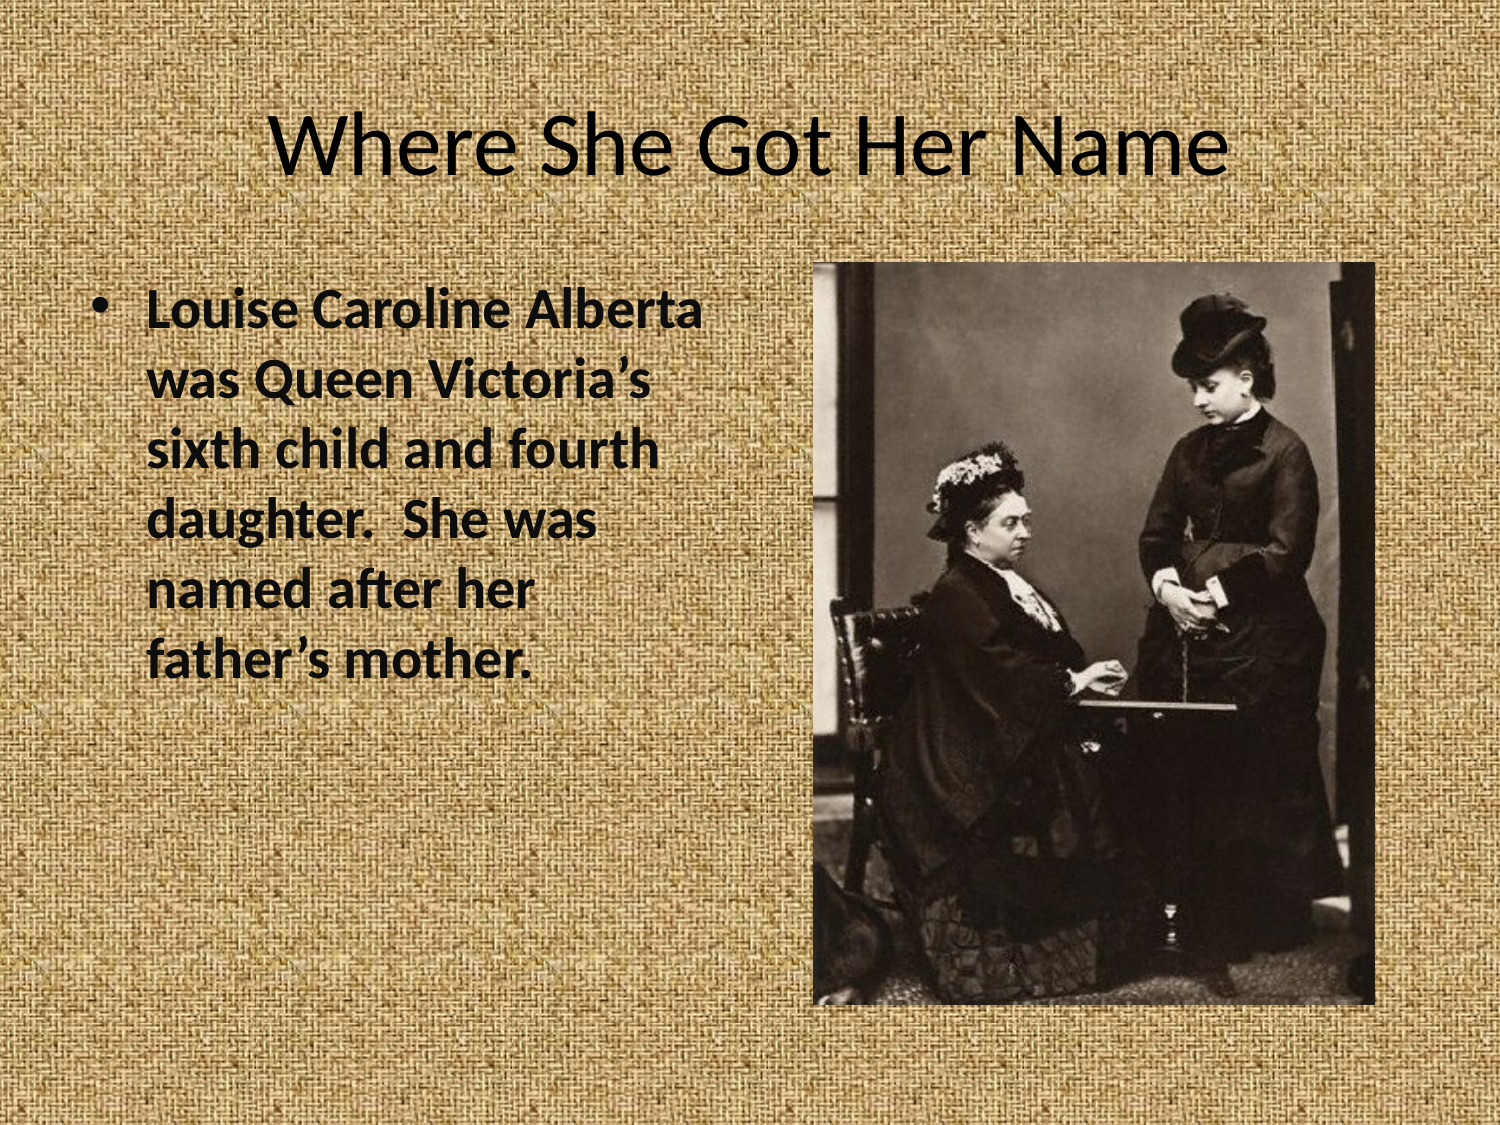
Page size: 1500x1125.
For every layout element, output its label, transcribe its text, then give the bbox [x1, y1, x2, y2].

title Where She Got Her Name [75, 45, 1425, 233]
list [812, 262, 1375, 1006]
list Louise Caroline Alberta was Queen Victoria’s sixth child and fourth daughter. She was named after her father’s mother. [75, 262, 738, 1005]
picture [0, 0, 1500, 1125]
